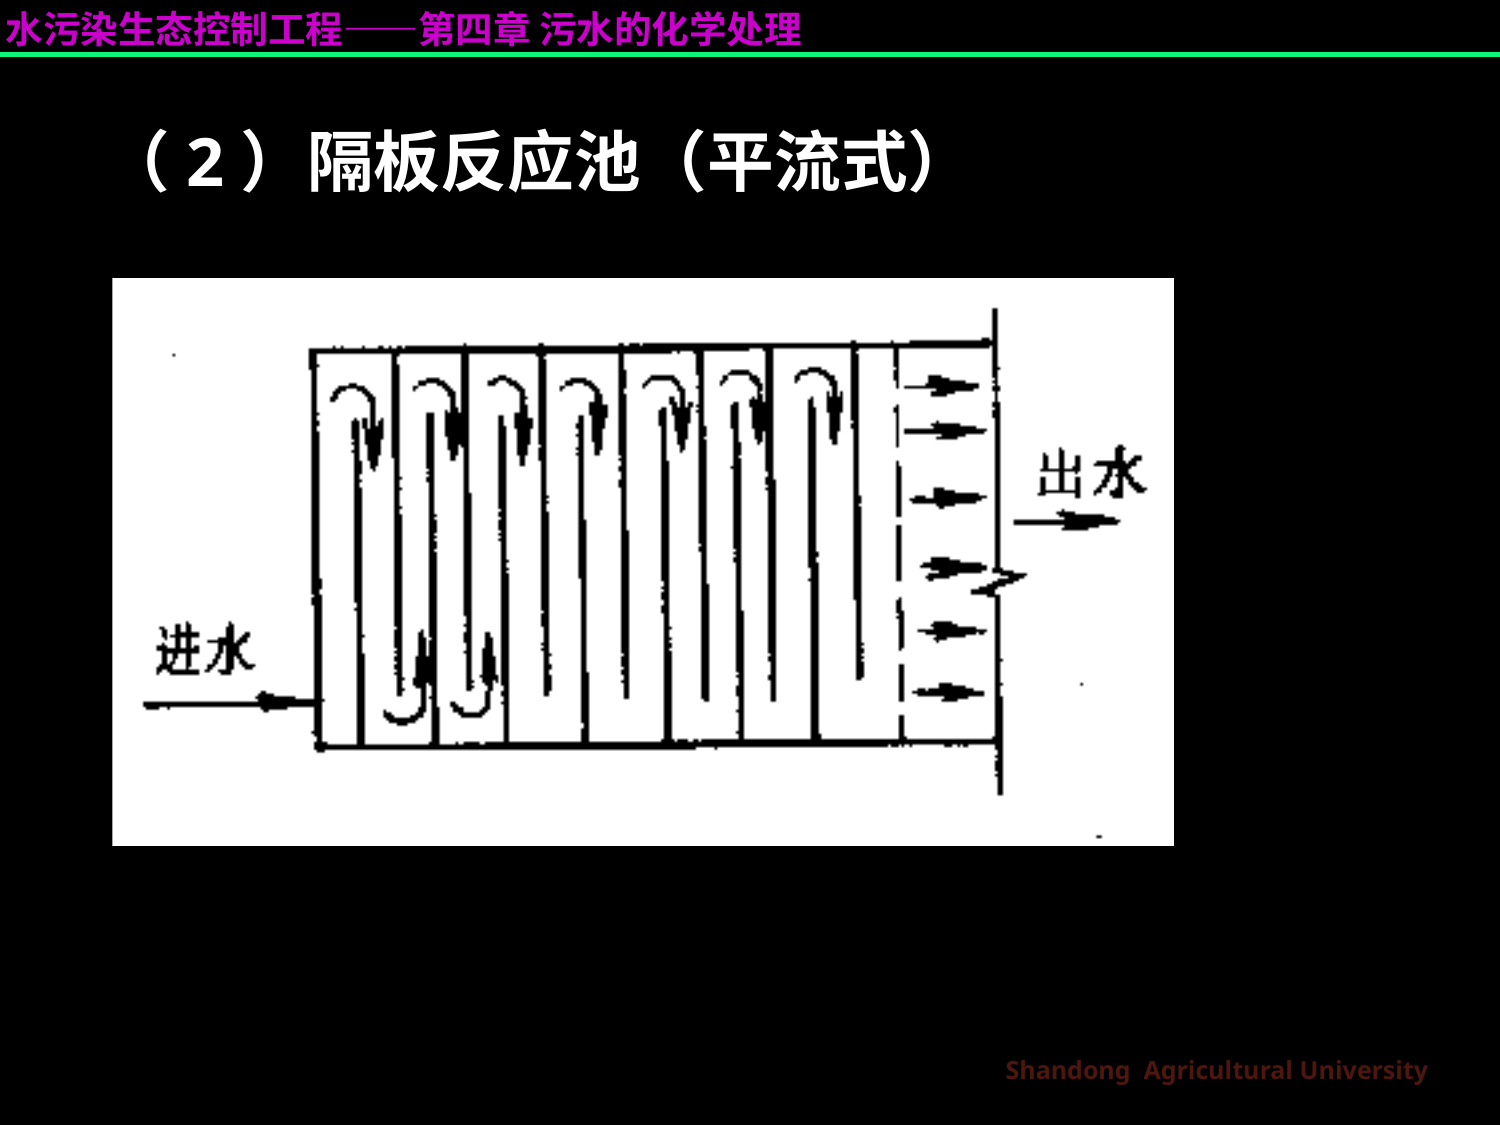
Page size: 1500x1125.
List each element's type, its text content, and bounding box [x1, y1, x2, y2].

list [111, 278, 1176, 847]
title （2）隔板反应池（平流式） [88, 101, 1441, 217]
